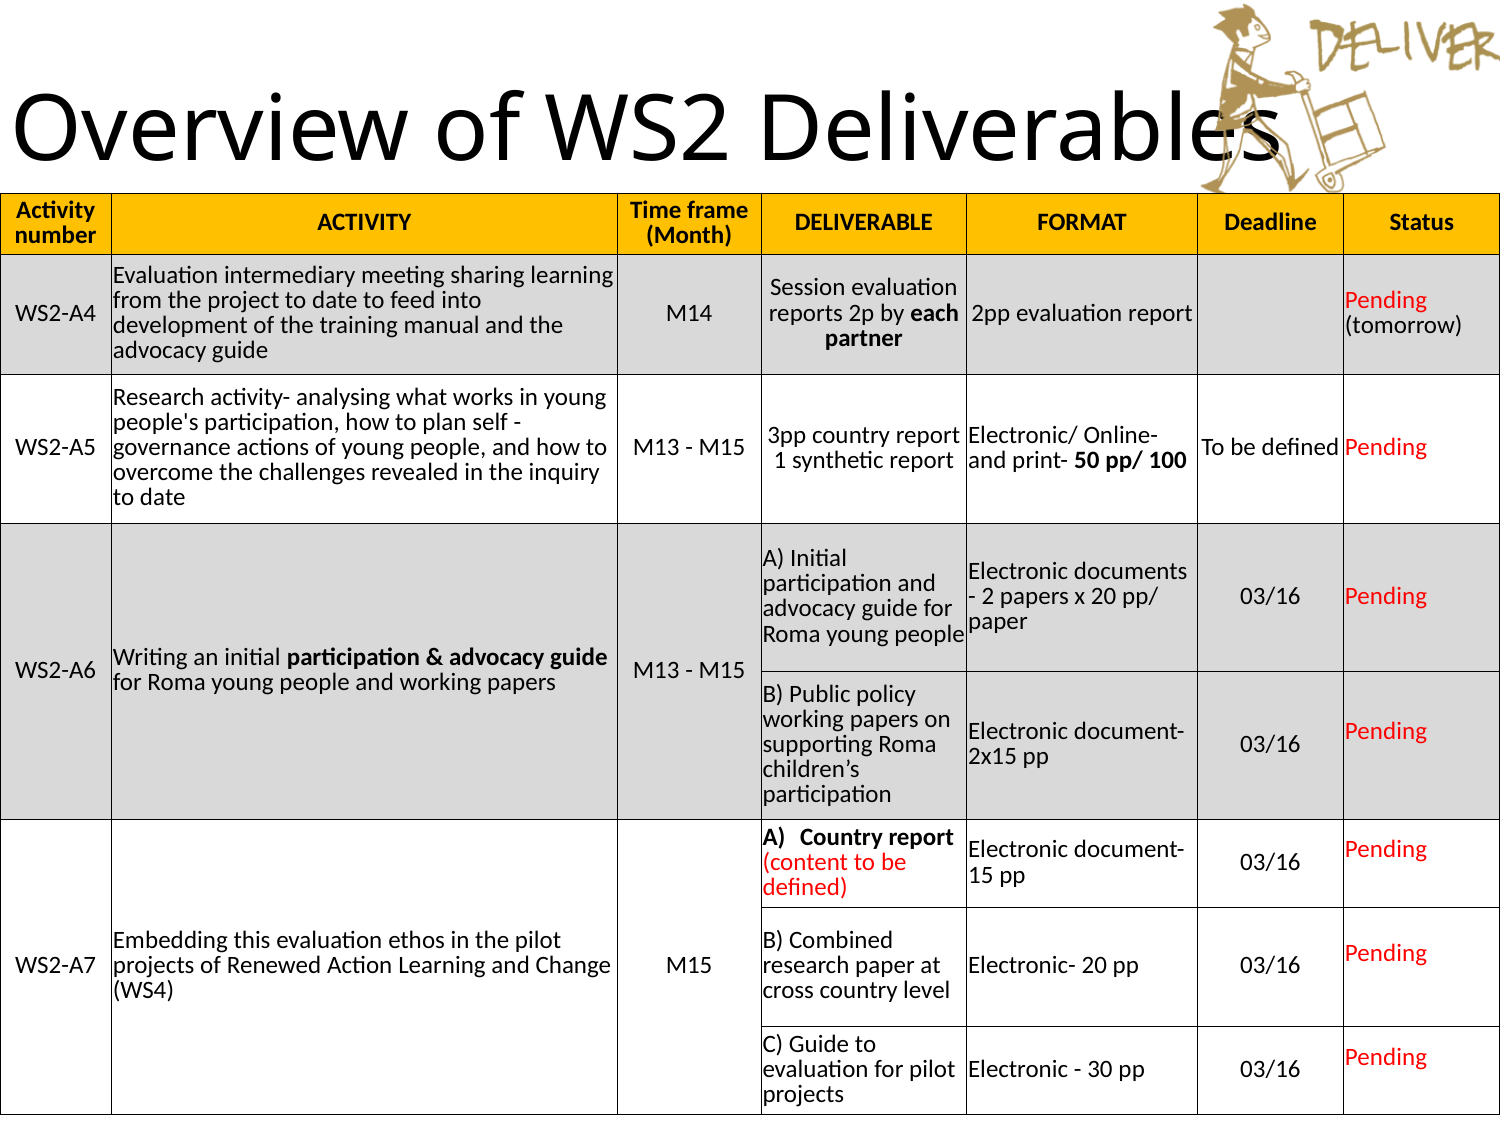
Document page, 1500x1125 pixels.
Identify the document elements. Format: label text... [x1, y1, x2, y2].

table_cell Electronic documents - 2 papers x 20 pp/ paper [967, 524, 1197, 671]
table_header ACTIVITY [112, 194, 617, 254]
table_cell Electronic - 30 pp [967, 1027, 1197, 1114]
table_cell 03/16 [1198, 672, 1343, 819]
table_cell 03/16 [1198, 820, 1343, 907]
table_cell Pending [1344, 524, 1499, 671]
table_header Time frame (Month) [618, 194, 761, 254]
table_cell A) Initial participation and advocacy guide for Roma young people [762, 524, 966, 671]
table_cell C) Guide to evaluation for pilot projects [762, 1027, 966, 1114]
table_cell 2pp evaluation report [967, 255, 1197, 374]
table_cell Session evaluation reports 2p by each partner [762, 255, 966, 374]
table_cell 03/16 [1198, 524, 1343, 671]
table_header DELIVERABLE [762, 194, 966, 254]
table_cell Pending (tomorrow) [1344, 255, 1499, 374]
table_cell M15 [618, 820, 761, 1114]
table_cell Pending [1344, 672, 1499, 819]
picture [1186, 0, 1500, 204]
table_cell To be defined [1198, 375, 1343, 523]
table_cell Electronic/ Online- and print- 50 pp/ 100 [967, 375, 1197, 523]
table_cell M13 - M15 [618, 375, 761, 523]
table_cell M13 - M15 [618, 524, 761, 819]
table_cell M14 [618, 255, 761, 374]
table_cell Country report (content to be defined) [762, 820, 966, 907]
table_cell WS2-A5 [1, 375, 111, 523]
table_header FORMAT [967, 194, 1197, 254]
table_cell Embedding this evaluation ethos in the pilot projects of Renewed Action Learning and Change (WS4) [112, 820, 617, 1114]
table_cell 03/16 [1198, 908, 1343, 1026]
table_header Deadline [1198, 212, 1343, 254]
table_cell Electronic document- 15 pp [967, 820, 1197, 907]
table_cell Electronic document- 2x15 pp [967, 672, 1197, 819]
table_cell WS2-A6 [1, 524, 111, 819]
table_cell Research activity- analysing what works in young people's participation, how to plan self -governance actions of young people, and how to overcome the challenges revealed in the inquiry to date [112, 375, 617, 523]
table_cell B) Public policy working papers on supporting Roma children’s participation [762, 672, 966, 819]
table_cell WS2-A4 [1, 255, 111, 374]
table_cell B) Combined research paper at cross country level [762, 908, 966, 1026]
table_cell WS2-A7 [1, 820, 111, 1114]
table_cell Electronic- 20 pp [967, 908, 1197, 1026]
table_cell Pending [1344, 908, 1499, 1026]
table_header Status [1344, 212, 1499, 254]
table_cell [1198, 255, 1343, 374]
table_cell Pending [1344, 375, 1499, 523]
table_cell 03/16 [1198, 1027, 1343, 1114]
table_cell Pending [1344, 1027, 1499, 1114]
table_header Activity number [1, 194, 111, 254]
title Overview of WS2 Deliverables [0, 42, 1180, 193]
table_cell Writing an initial participation & advocacy guide for Roma young people and working papers [112, 524, 617, 819]
table_cell 3pp country report 1 synthetic report [762, 375, 966, 523]
table_cell Pending [1344, 820, 1499, 907]
table_cell Evaluation intermediary meeting sharing learning from the project to date to feed into development of the training manual and the advocacy guide [112, 255, 617, 374]
